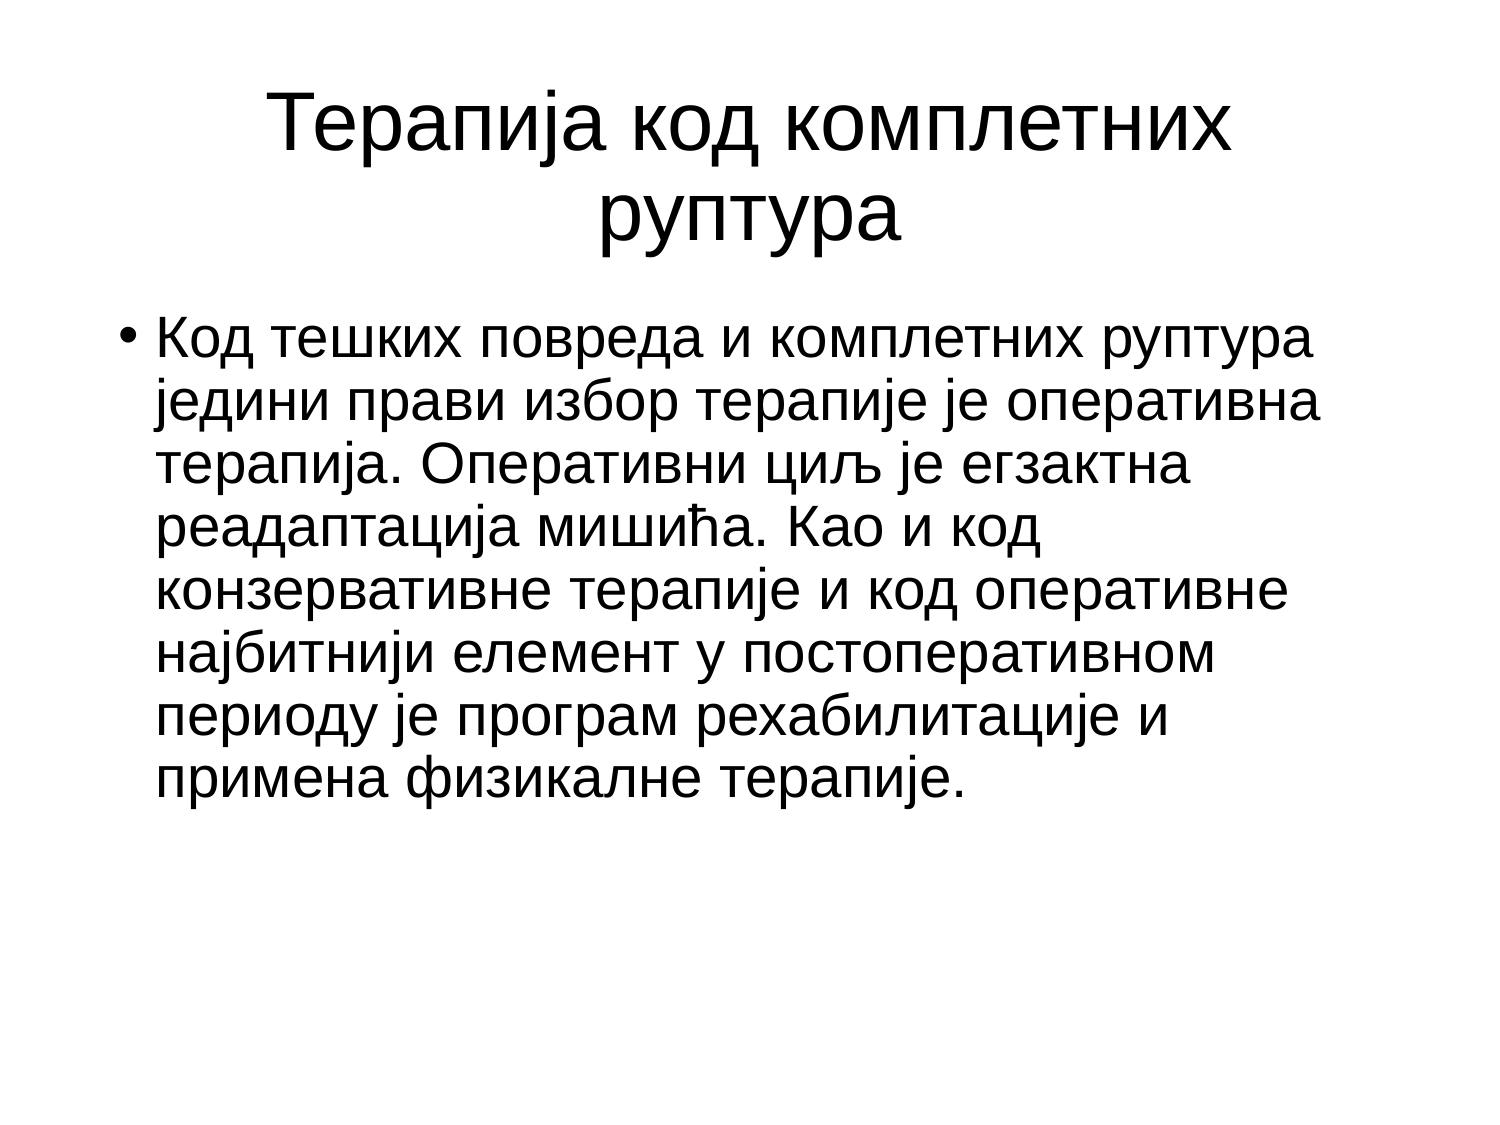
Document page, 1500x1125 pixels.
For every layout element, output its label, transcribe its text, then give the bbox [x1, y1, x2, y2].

list Код тешких повреда и комплетних руптура једини прави избор терапије је оперативна терапија. Оперативни циљ је егзактна реадаптација мишића. Као и код конзервативне терапије и код оперативне најбитнији елемент у постоперативном периоду је програм рехабилитације и примена физикалне терапије. [103, 299, 1397, 1014]
title Терапија код комплетних руптура [103, 59, 1397, 278]
